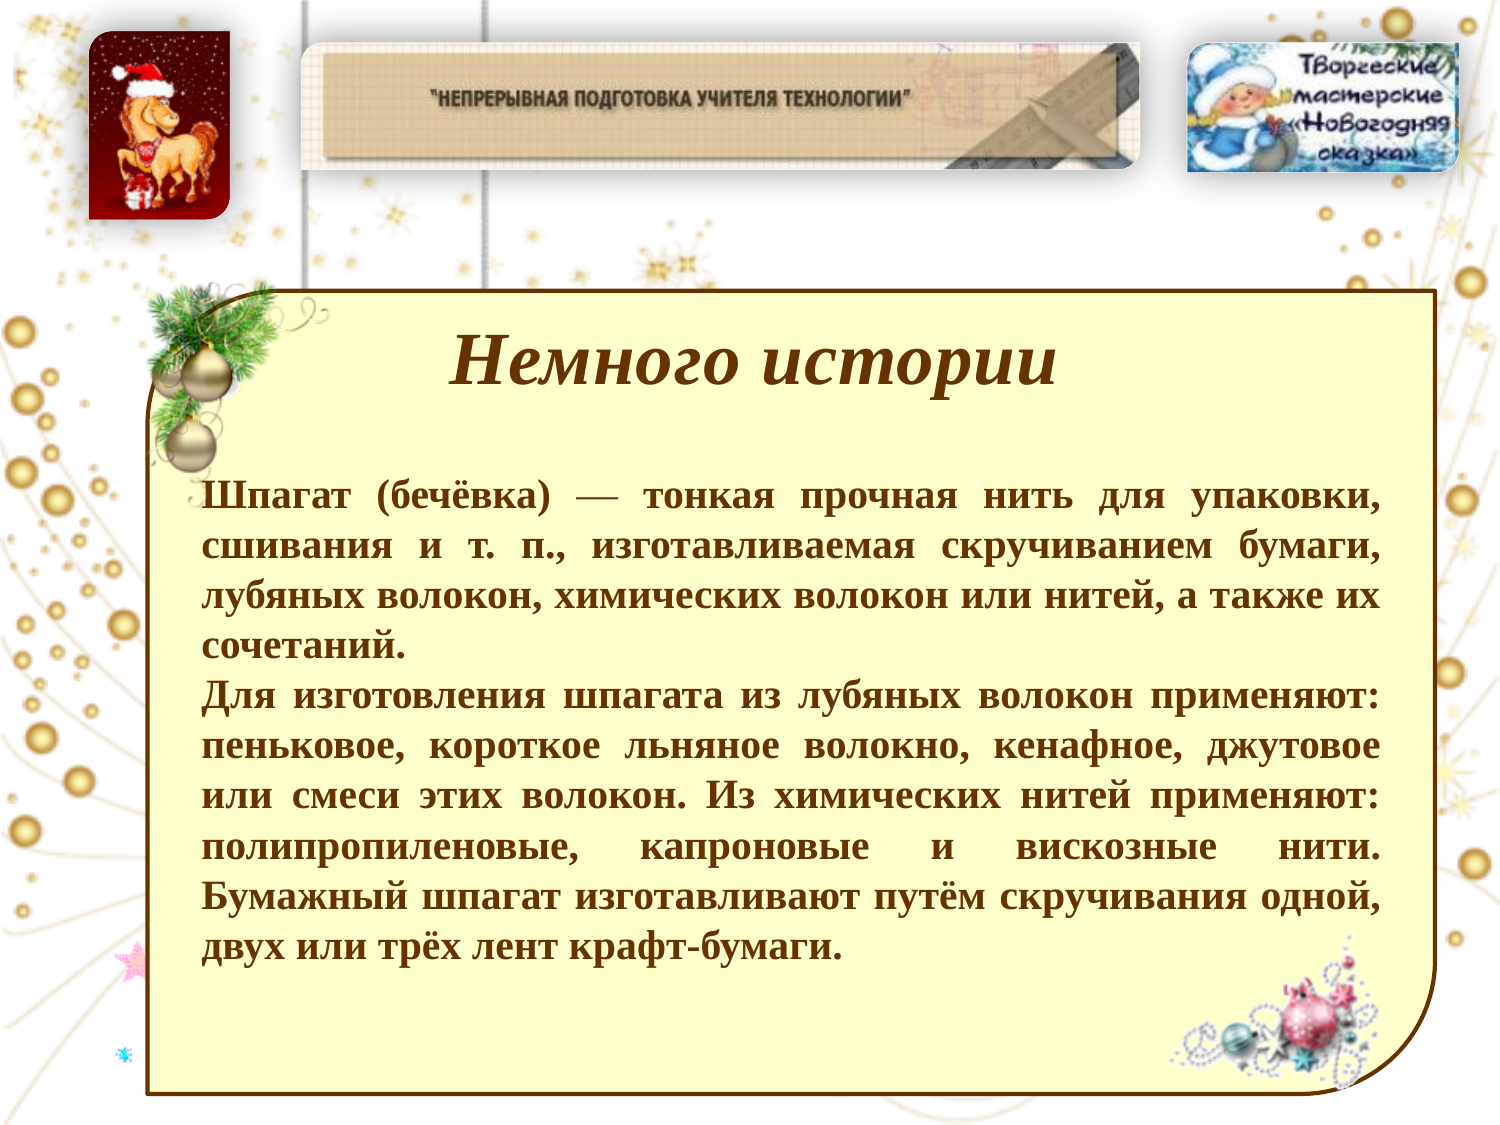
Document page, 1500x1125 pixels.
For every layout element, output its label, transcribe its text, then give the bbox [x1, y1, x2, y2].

text_box Шпагат (бечёвка) — тонкая прочная нить для упаковки, сшивания и т. п., изготавливаемая скручиванием бумаги, лубяных волокон, химических волокон или нитей, а также их сочетаний. Для изготовления шпагата из лубяных волокон применяют: пеньковое, короткое льняное волокно, кенафное, джутовое или смеси этих волокон. Из химических нитей применяют: полипропиленовые, капроновые и вискозные нити. Бумажный шпагат изготавливают путём скручивания одной, двух или трёх лент крафт-бумаги. [145, 288, 1438, 1097]
picture [0, 0, 1500, 1125]
text_box Немного истории [434, 302, 1075, 408]
